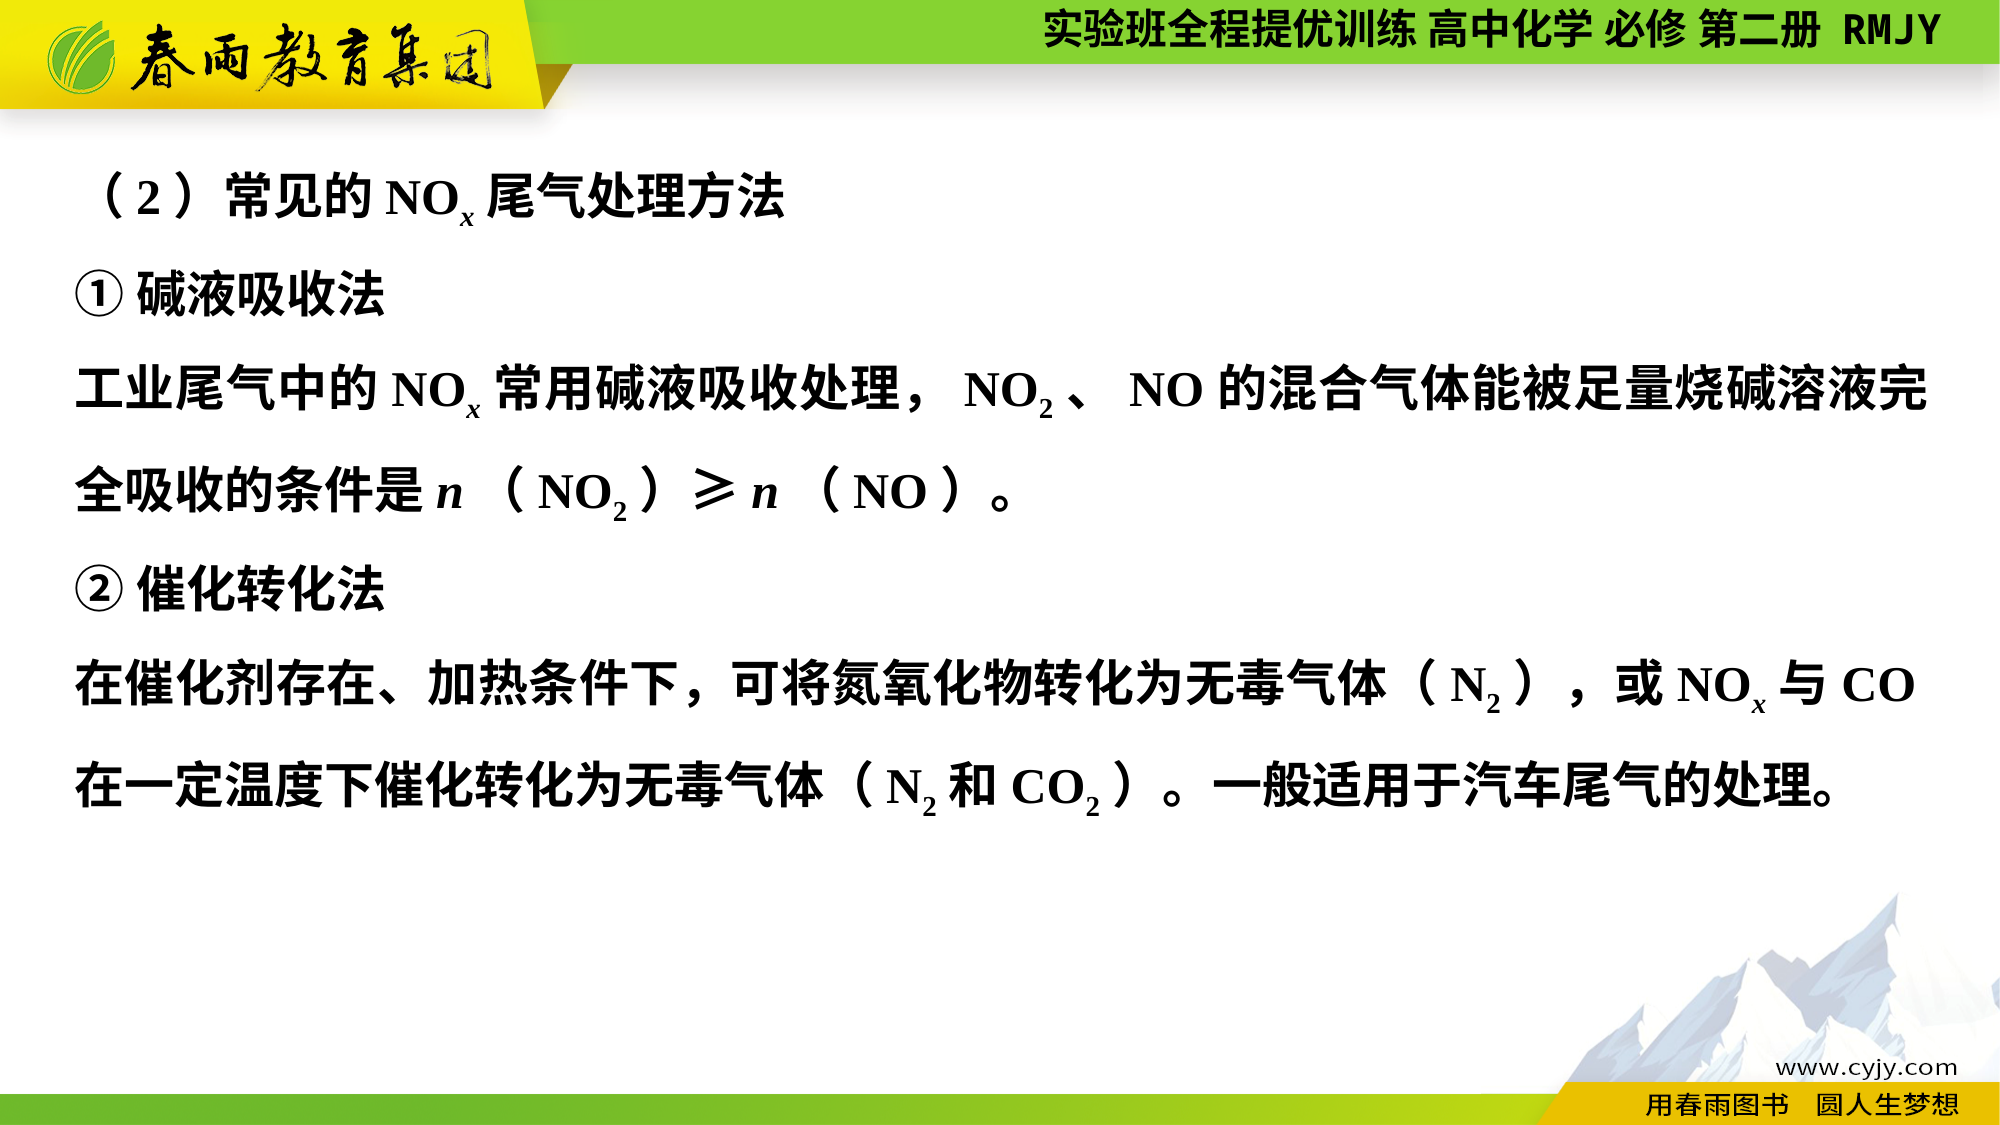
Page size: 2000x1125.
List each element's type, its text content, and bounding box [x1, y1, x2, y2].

list （2）常见的NOx尾气处理方法 ①碱液吸收法 工业尾气中的NOx常用碱液吸收处理，NO2、NO的混合气体能被足量烧碱溶液完全吸收的条件是n（NO2）≥n（NO）。 ②催化转化法 在催化剂存在、加热条件下，可将氮氧化物转化为无毒气体（N2），或NOx与CO在一定温度下催化转化为无毒气体（N2和CO2）。一般适用于汽车尾气的处理。 [59, 122, 1944, 774]
picture [0, 0, 2000, 1125]
